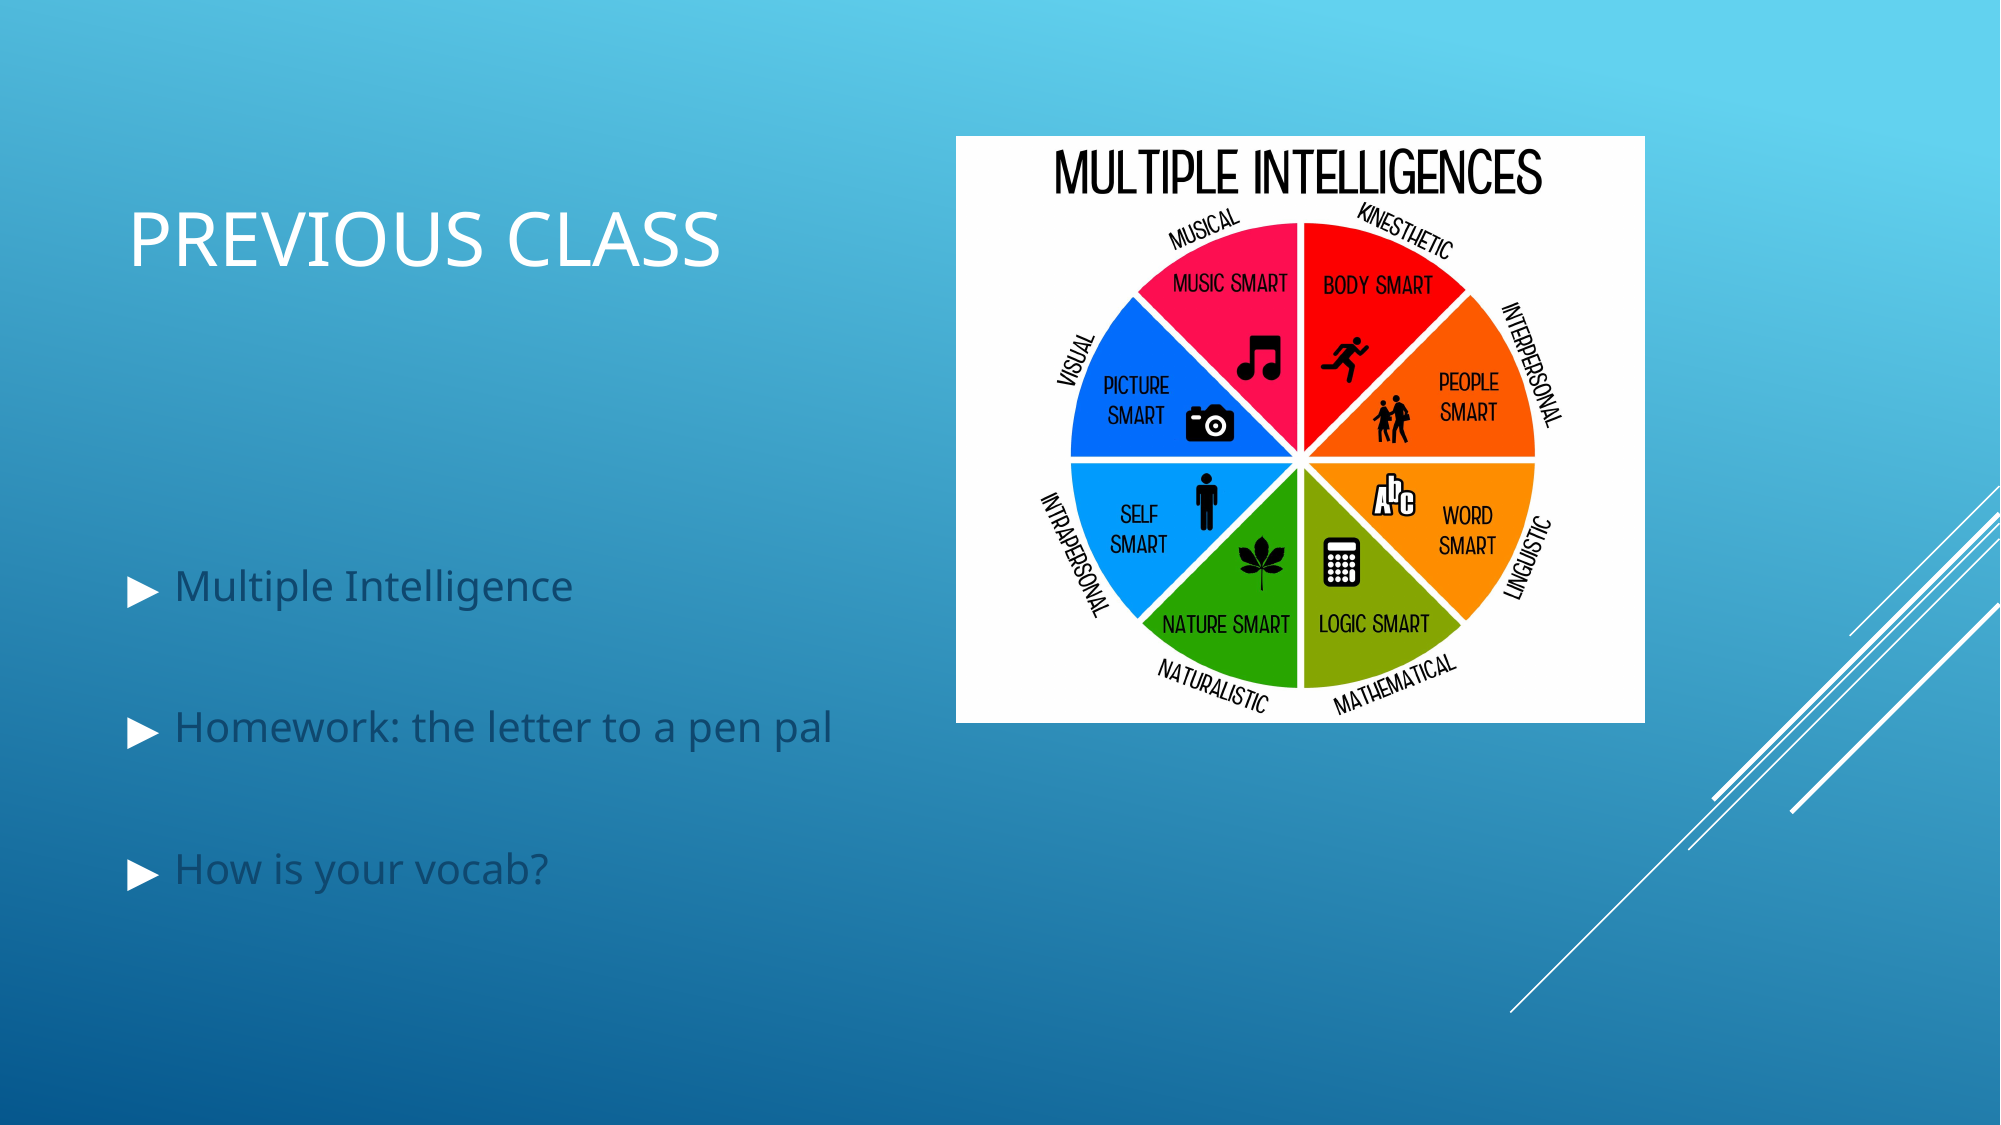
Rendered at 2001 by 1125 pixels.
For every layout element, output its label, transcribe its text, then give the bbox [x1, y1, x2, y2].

list Multiple Intelligence Homework: the letter to a pen pal How is your vocab? [112, 429, 1513, 1023]
picture [955, 136, 1646, 723]
title PREVIOUS CLASS [112, 112, 1513, 360]
